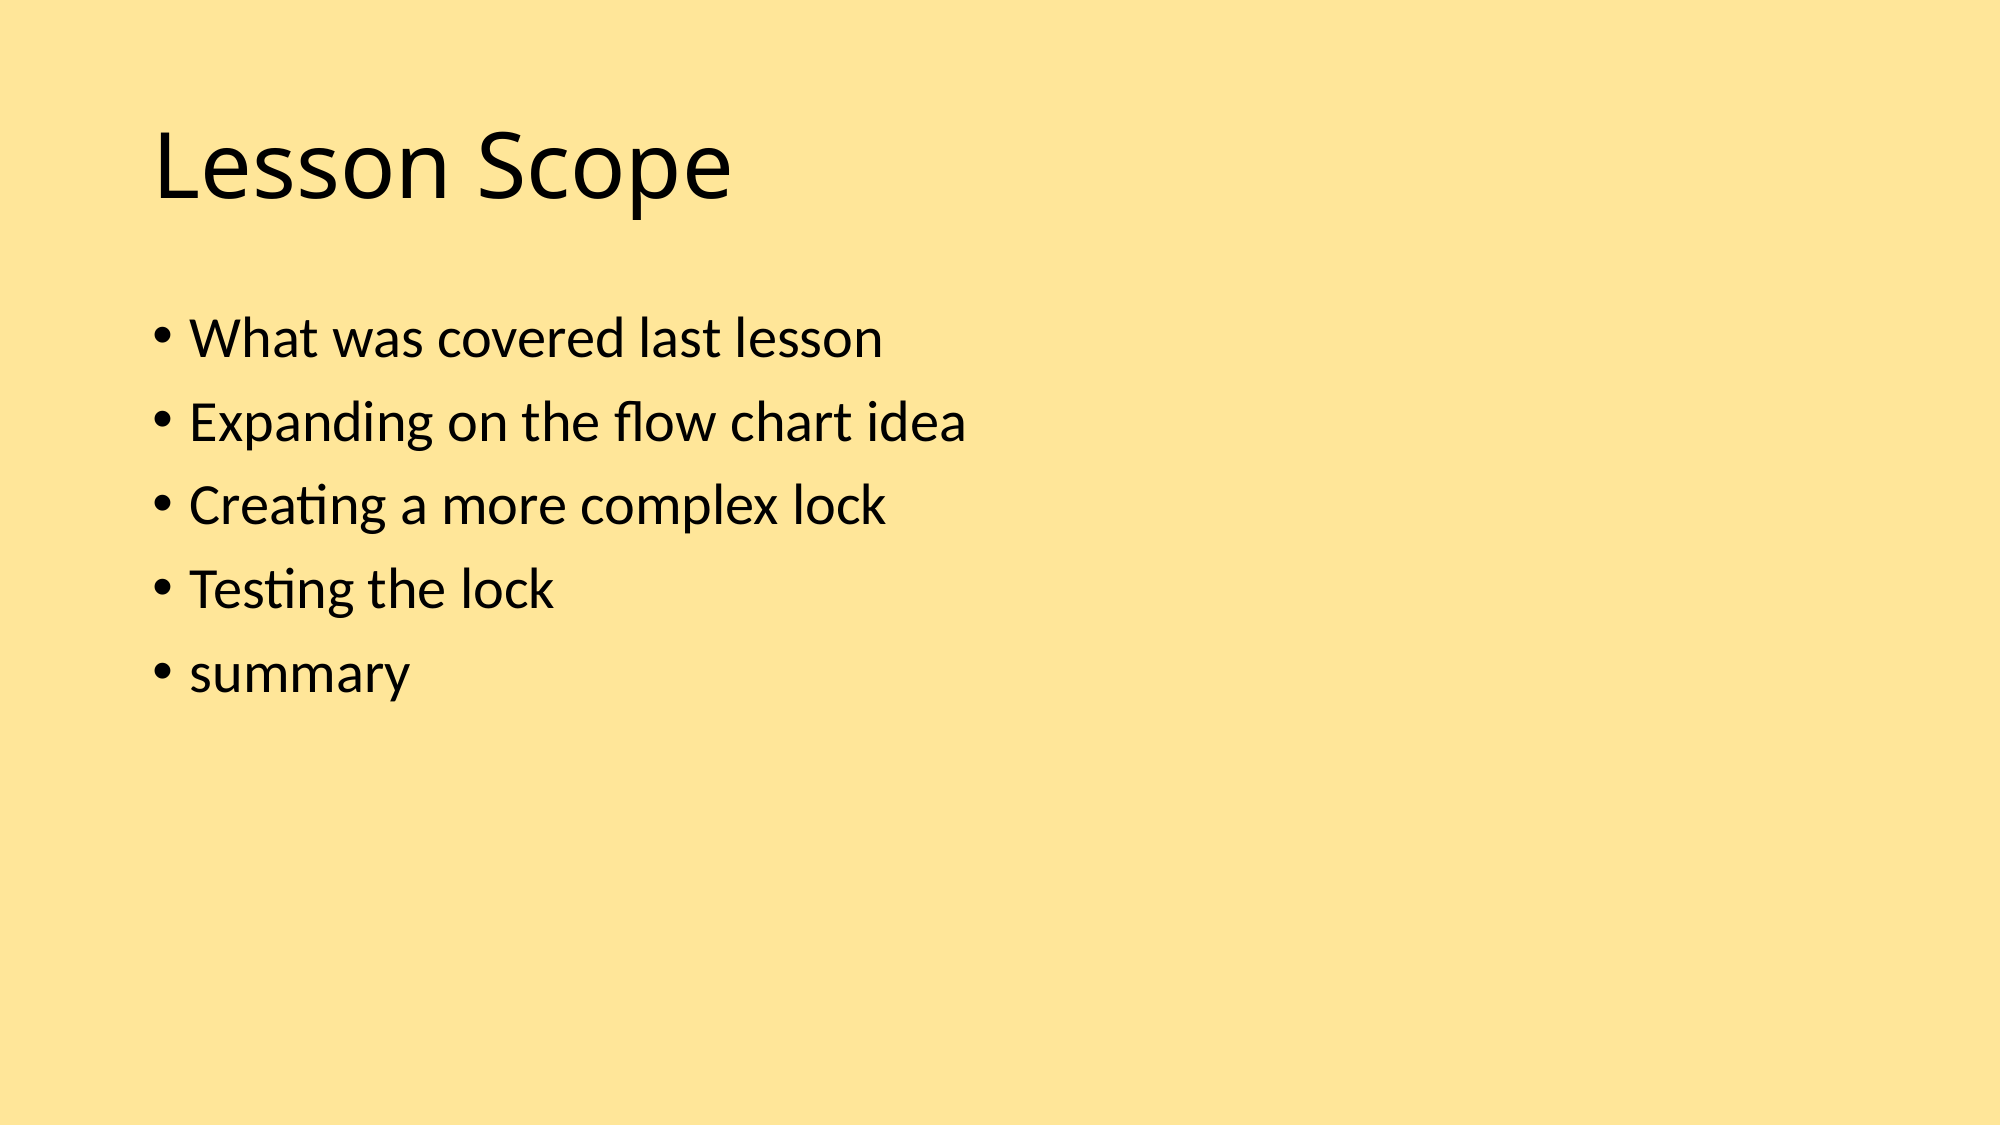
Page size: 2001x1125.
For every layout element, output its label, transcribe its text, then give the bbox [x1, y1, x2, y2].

title Lesson Scope [137, 59, 1863, 278]
list What was covered last lesson Expanding on the flow chart idea Creating a more complex lock Testing the lock summary [137, 299, 1863, 1014]
